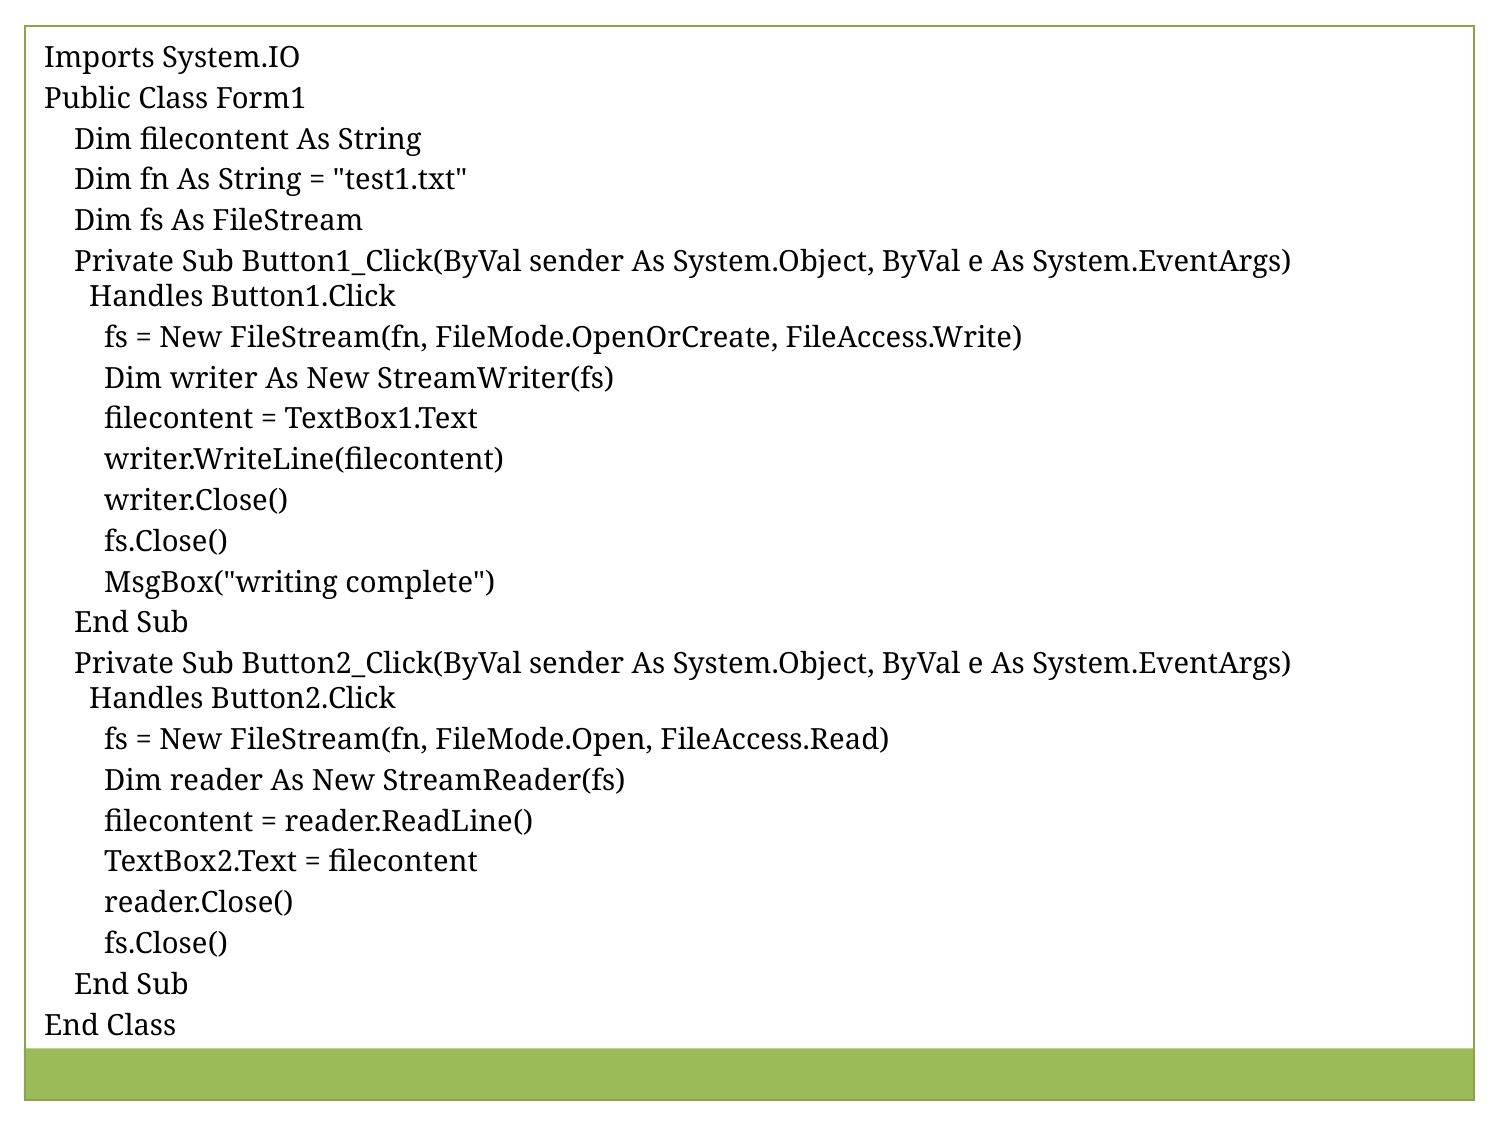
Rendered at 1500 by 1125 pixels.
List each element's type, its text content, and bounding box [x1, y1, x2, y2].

list Imports System.IO Public Class Form1 Dim filecontent As String Dim fn As String = "test1.txt" Dim fs As FileStream Private Sub Button1_Click(ByVal sender As System.Object, ByVal e As System.EventArgs) Handles Button1.Click fs = New FileStream(fn, FileMode.OpenOrCreate, FileAccess.Write) Dim writer As New StreamWriter(fs) filecontent = TextBox1.Text writer.WriteLine(filecontent) writer.Close() fs.Close() MsgBox("writing complete") End Sub Private Sub Button2_Click(ByVal sender As System.Object, ByVal e As System.EventArgs) Handles Button2.Click fs = New FileStream(fn, FileMode.Open, FileAccess.Read) Dim reader As New StreamReader(fs) filecontent = reader.ReadLine() TextBox2.Text = filecontent reader.Close() fs.Close() End Sub End Class [29, 30, 1425, 1071]
